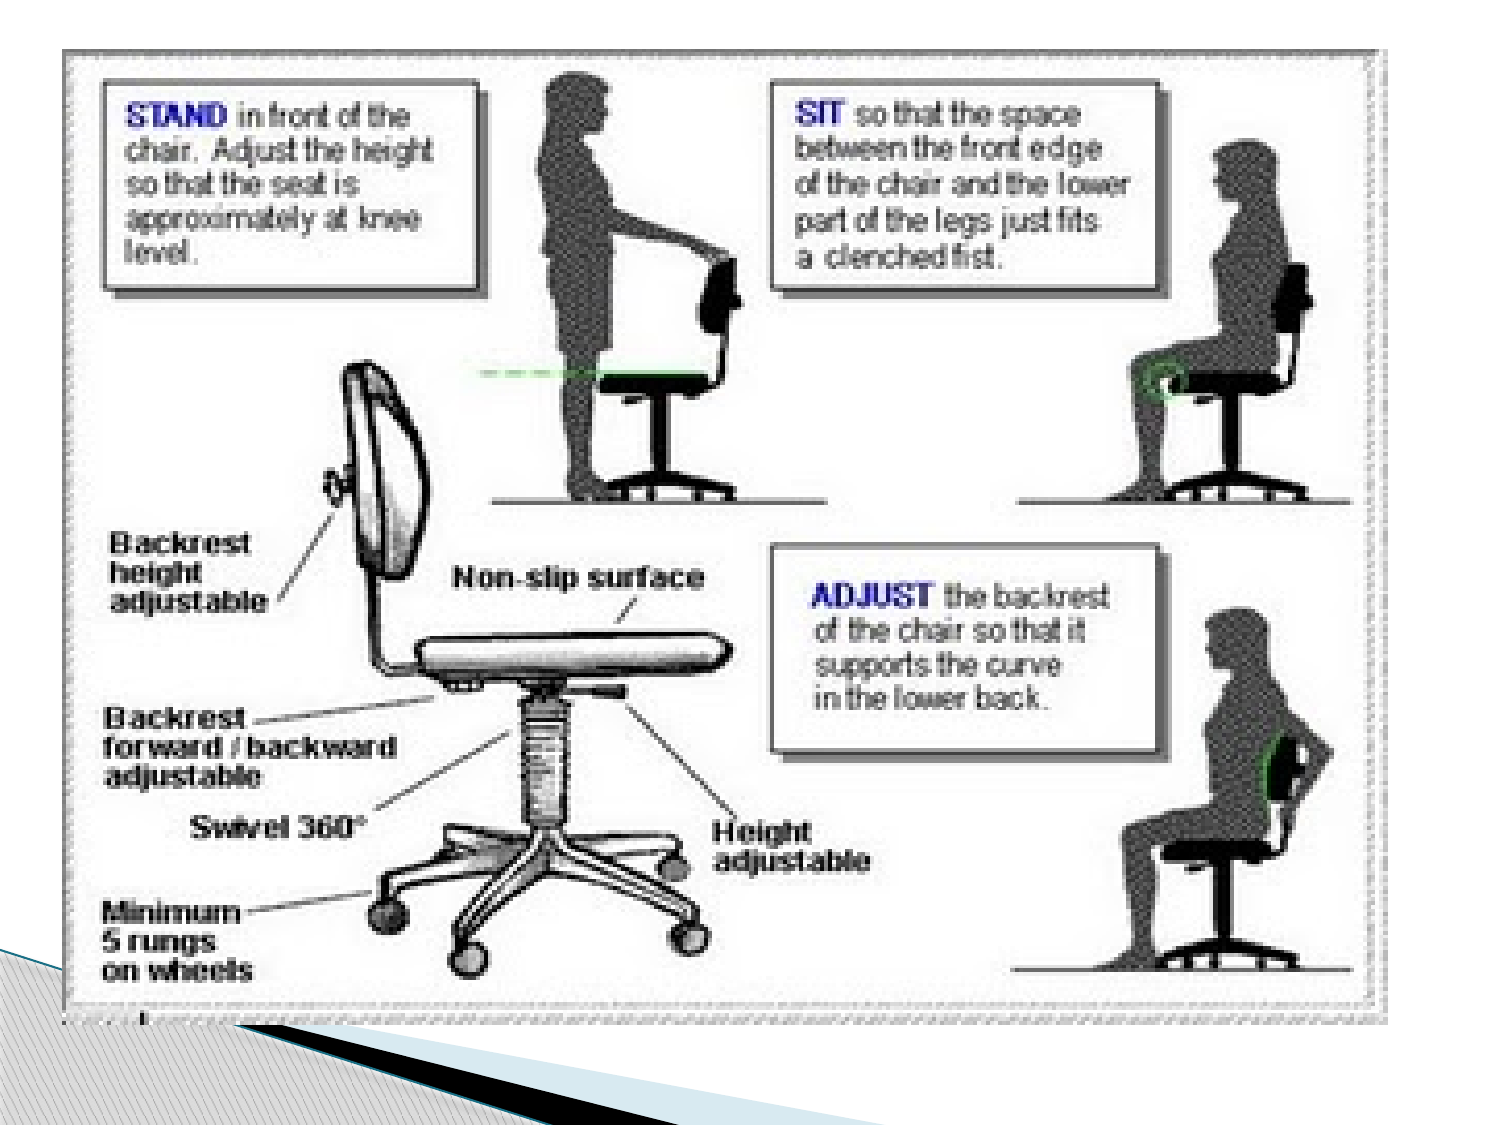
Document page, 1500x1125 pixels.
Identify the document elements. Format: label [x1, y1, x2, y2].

picture [62, 49, 1388, 1026]
